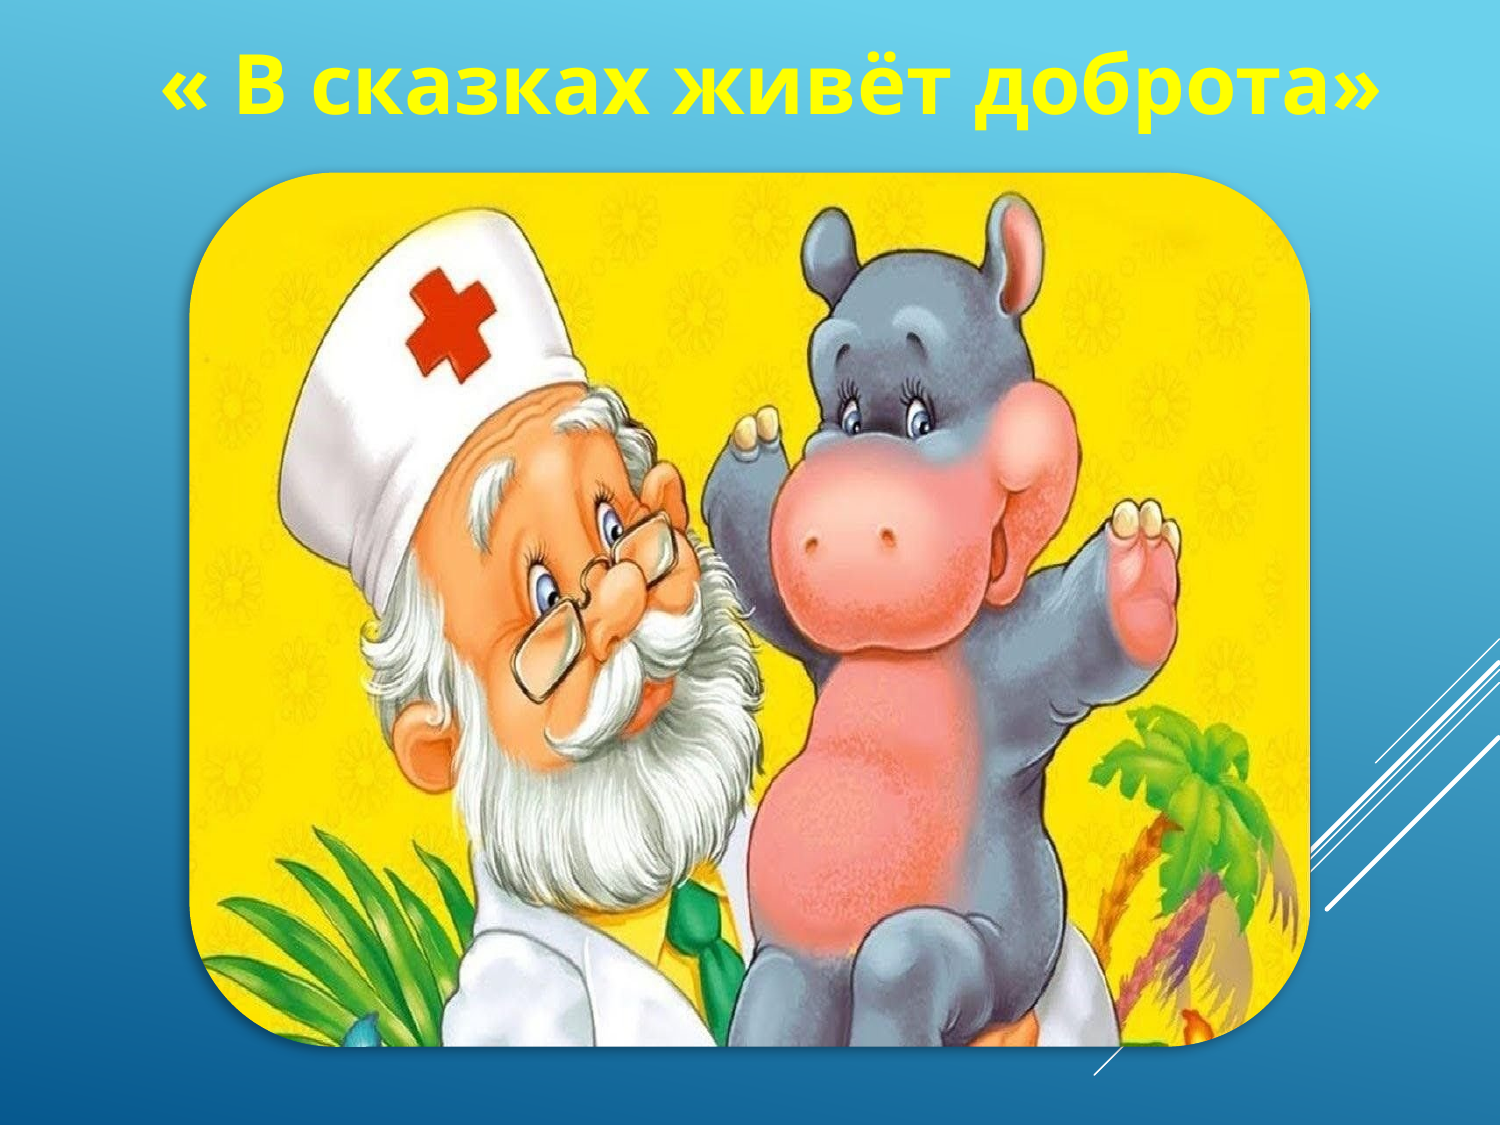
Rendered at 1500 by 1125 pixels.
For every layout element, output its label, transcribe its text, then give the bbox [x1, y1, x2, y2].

text_box « В сказках живёт доброта» [144, 23, 1400, 139]
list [189, 172, 1311, 1047]
